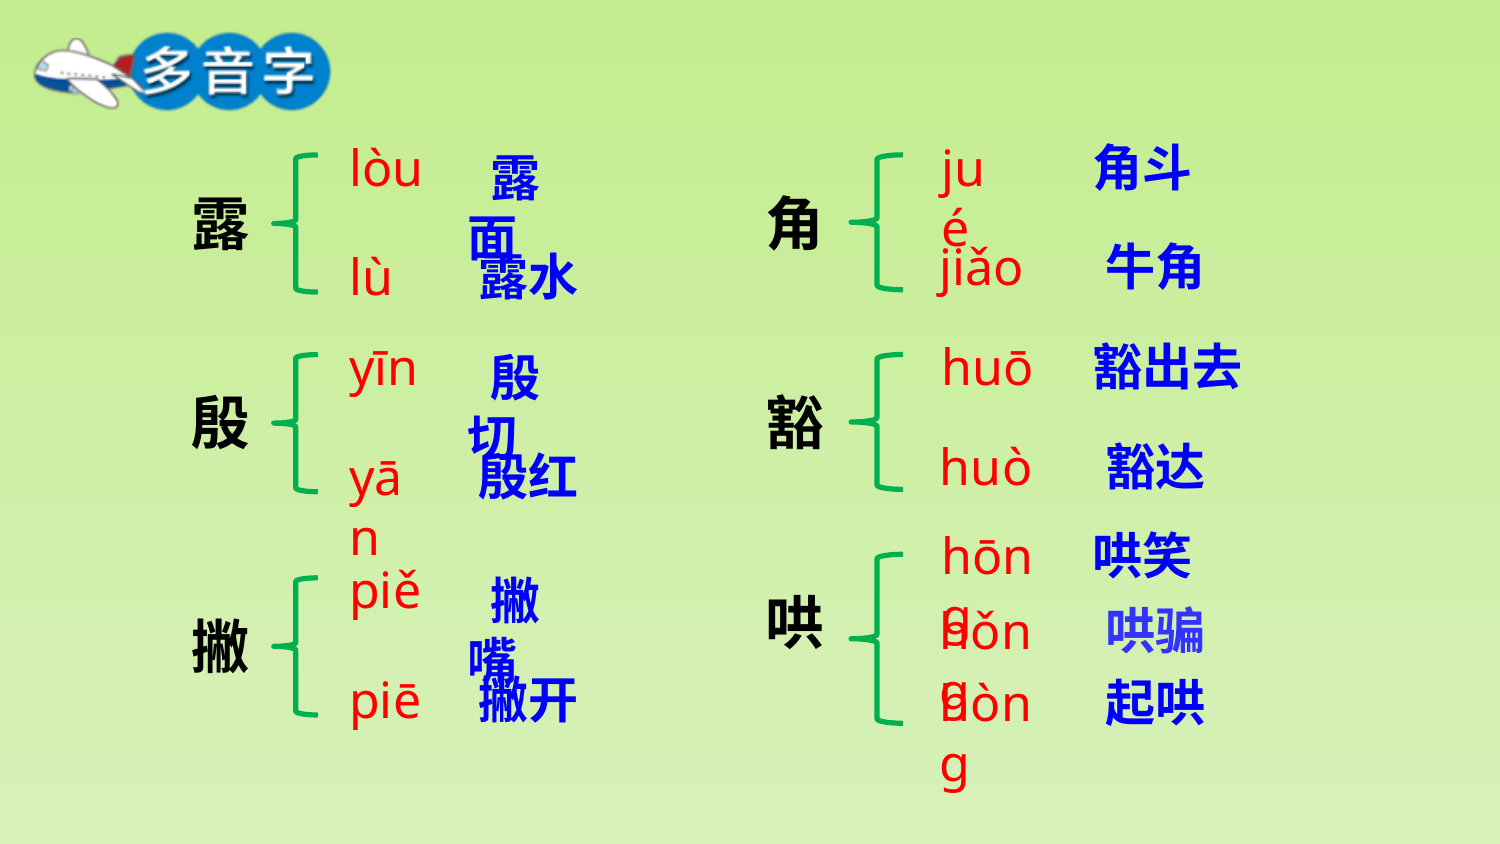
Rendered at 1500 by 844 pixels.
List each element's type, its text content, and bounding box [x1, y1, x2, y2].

text_box 殷 [176, 379, 274, 464]
text_box 哄笑 [1077, 516, 1271, 592]
text_box [850, 353, 903, 491]
text_box [850, 154, 903, 291]
text_box [274, 154, 318, 293]
text_box 哄骗 [1067, 592, 1315, 664]
text_box piě [334, 551, 441, 627]
text_box jué [926, 128, 1020, 264]
text_box 豁达 [1067, 427, 1315, 503]
text_box [850, 553, 903, 725]
text_box lù [334, 237, 441, 313]
text_box 角 [750, 179, 852, 265]
text_box 撇 [176, 602, 274, 688]
text_box 豁出去 [1077, 328, 1271, 403]
text_box 撇开 [464, 660, 705, 736]
text_box 哄 [750, 578, 852, 664]
text_box jiǎo [925, 228, 1050, 303]
text_box 露面 [452, 138, 599, 274]
text_box 撇嘴 [452, 561, 599, 697]
text_box yān [334, 437, 441, 551]
text_box piē [334, 660, 441, 736]
text_box lòu [334, 128, 441, 204]
text_box hōng [926, 516, 1068, 652]
text_box yīn [334, 328, 441, 403]
text_box 起哄 [1067, 664, 1315, 740]
text_box huò [925, 427, 1050, 503]
text_box 殷红 [464, 437, 705, 513]
text_box [274, 353, 318, 493]
text_box 殷切 [452, 338, 599, 474]
text_box hǒng [925, 592, 1067, 664]
text_box [274, 577, 318, 716]
text_box huō [926, 328, 1050, 403]
picture [4, 4, 358, 138]
text_box 豁 [750, 379, 852, 464]
text_box hòng [925, 664, 1078, 800]
text_box 牛角 [1067, 228, 1315, 303]
text_box 露水 [464, 237, 705, 313]
text_box 角斗 [1077, 128, 1271, 204]
text_box 露 [176, 179, 274, 265]
